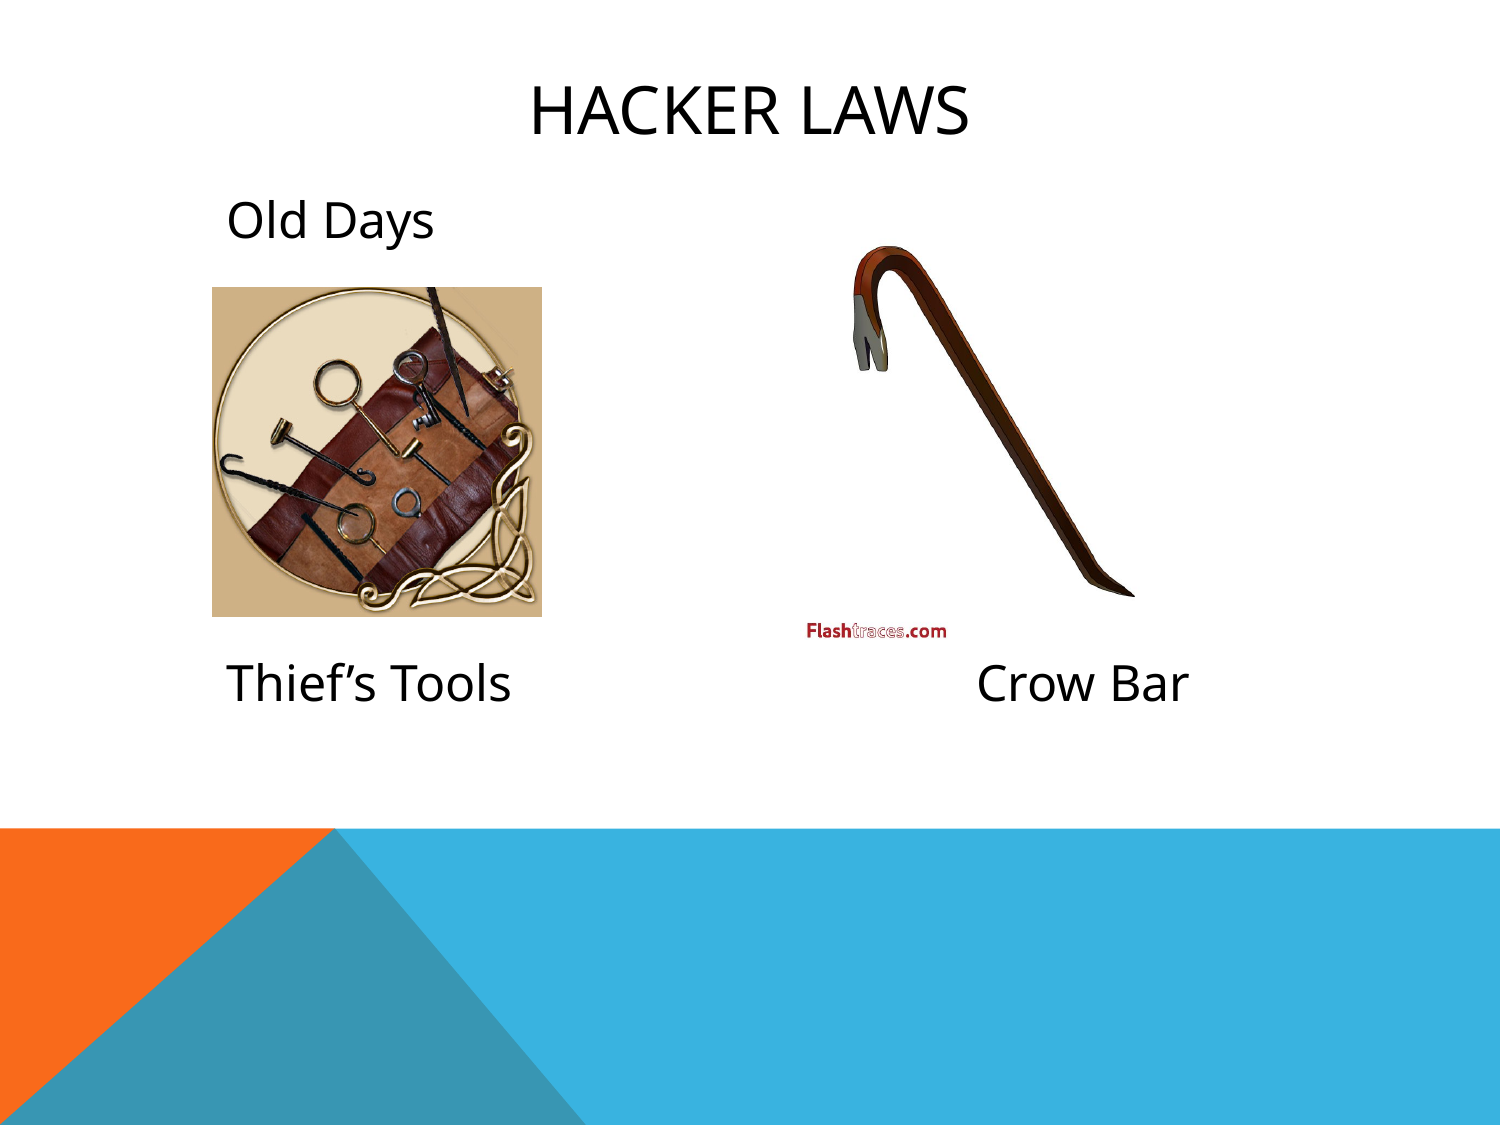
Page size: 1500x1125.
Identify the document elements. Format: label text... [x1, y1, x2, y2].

title Hacker Laws [133, 62, 1367, 153]
picture [799, 212, 1236, 648]
list Old Days Thief’s Tools Crow Bar [135, 180, 1369, 768]
picture [212, 287, 542, 617]
